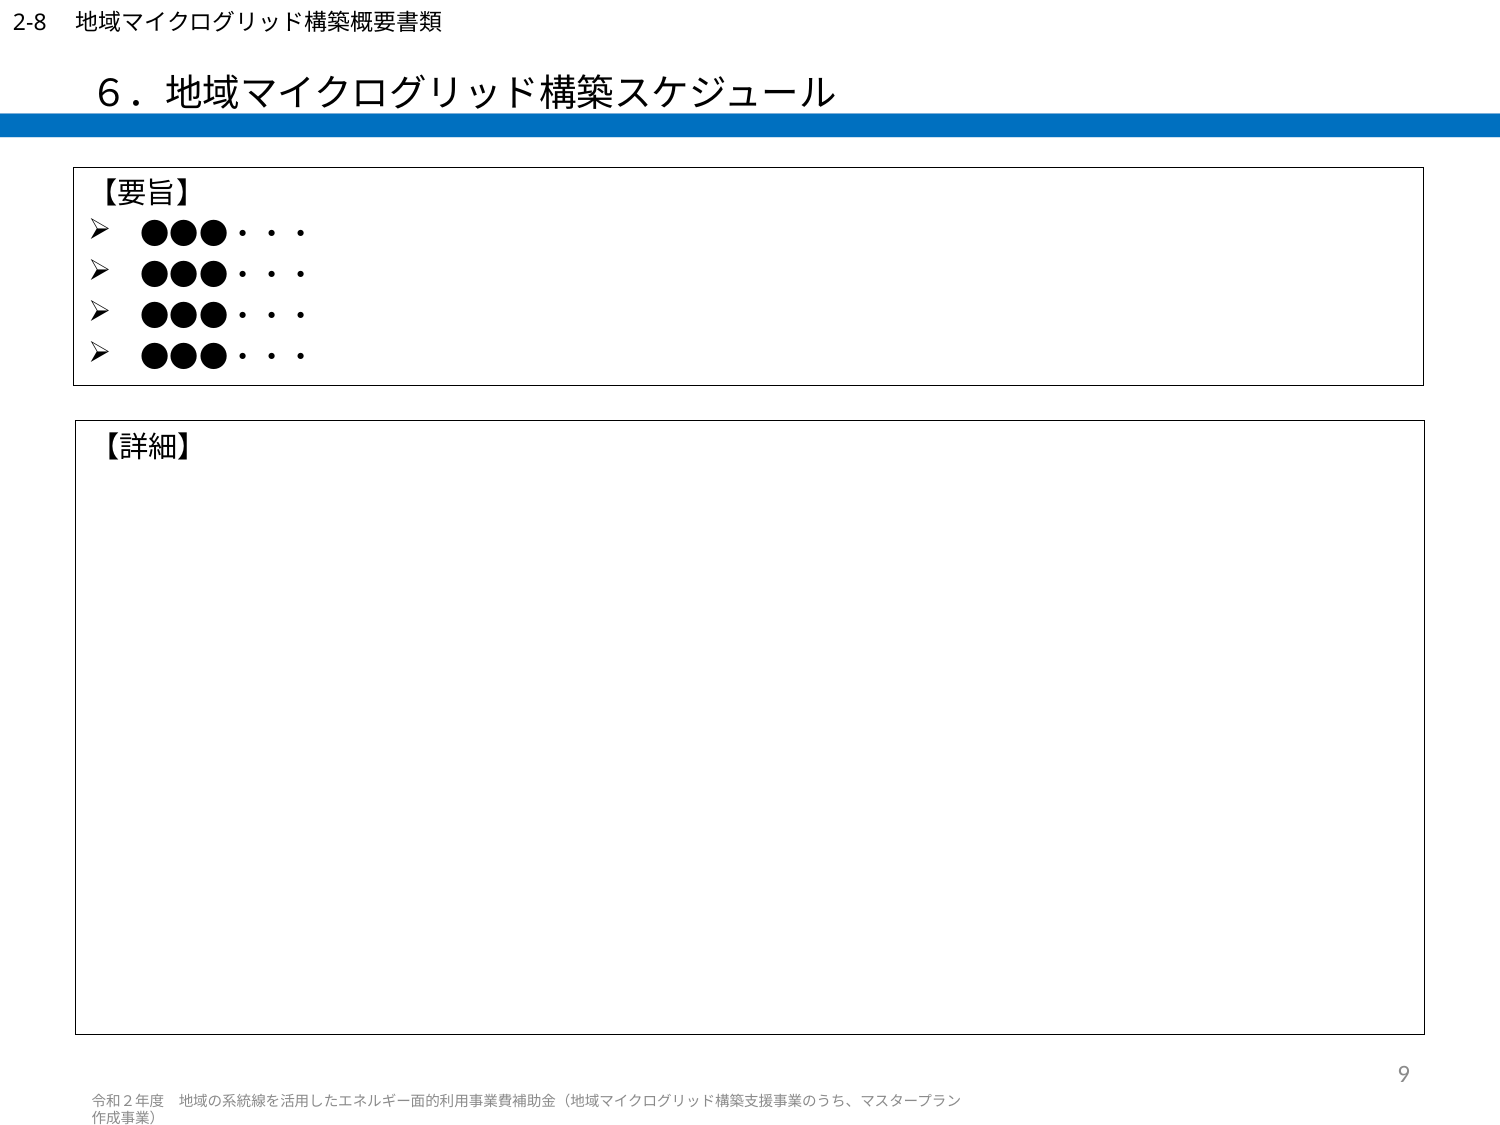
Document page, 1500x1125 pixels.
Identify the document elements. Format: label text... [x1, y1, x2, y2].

title ６．地域マイクログリッド構築スケジュール [75, 45, 1425, 113]
slide_number 9 [1074, 1042, 1425, 1103]
text_box [0, 113, 1500, 138]
list 【要旨】 ●●●・・・ ●●●・・・ ●●●・・・ ●●●・・・ [73, 167, 1424, 386]
text_box 令和２年度 地域の系統線を活用したエネルギー面的利用事業費補助金（地域マイクログリッド構築支援事業のうち、マスタープラン作成事業） [76, 1093, 988, 1125]
text_box 2-8 地域マイクログリッド構築概要書類 [0, 0, 467, 61]
list 【詳細】 [75, 420, 1425, 1035]
